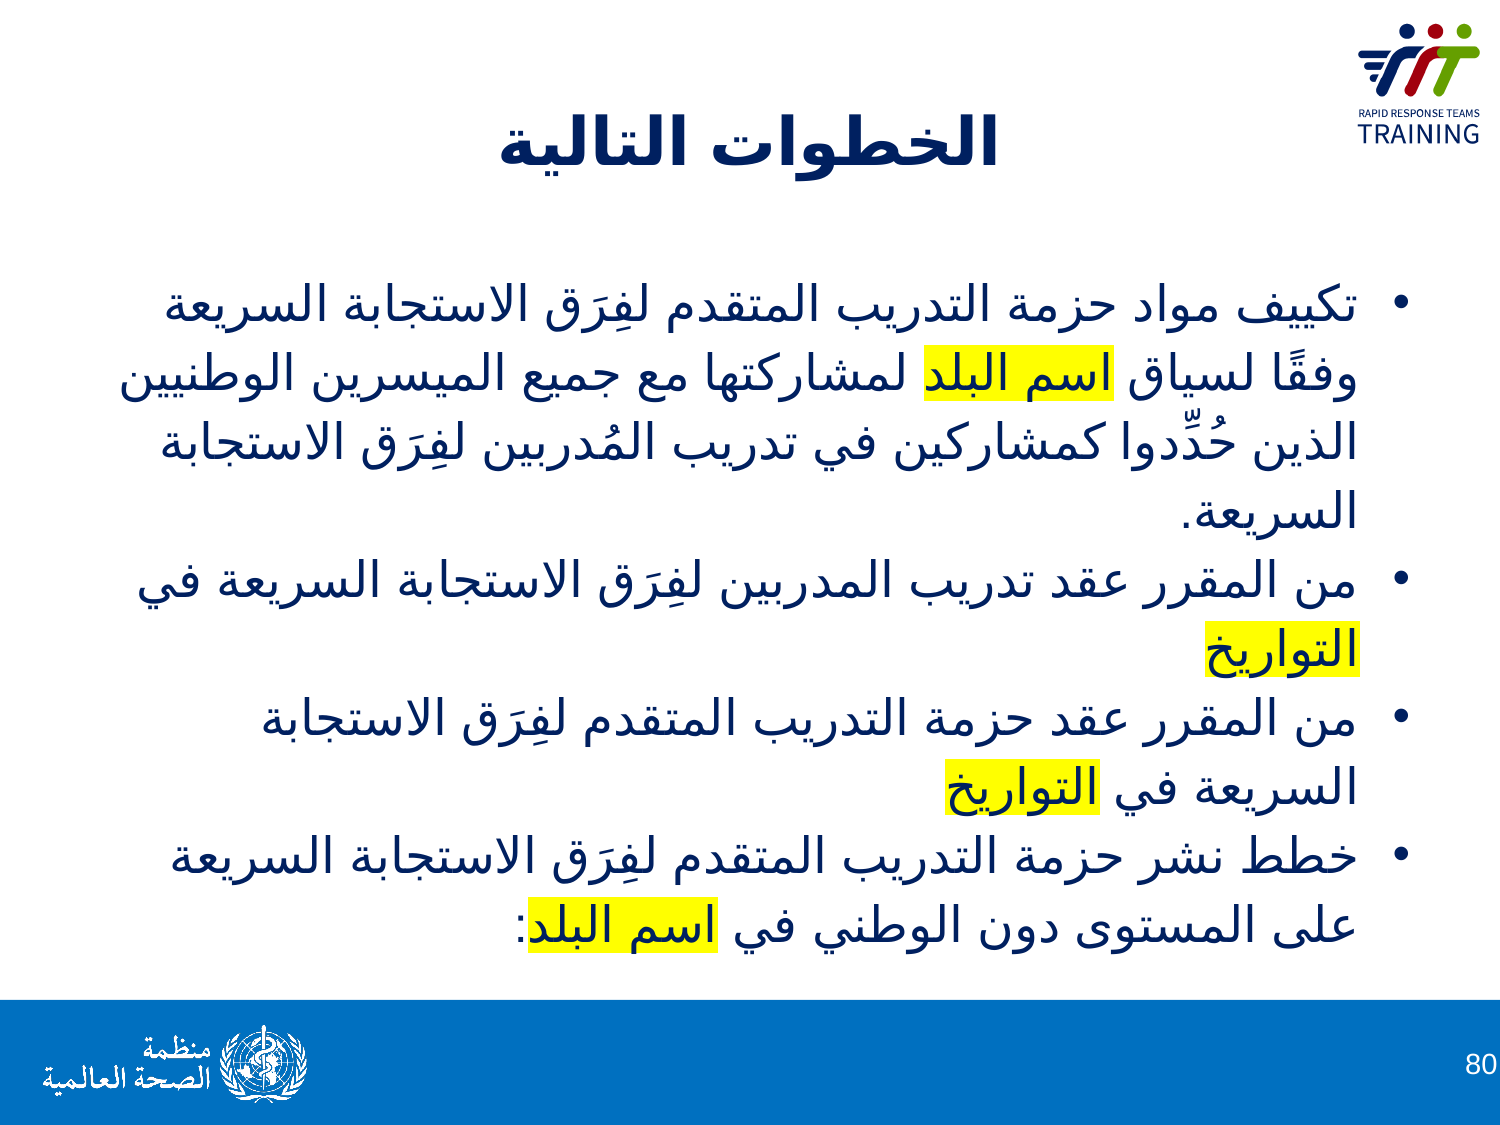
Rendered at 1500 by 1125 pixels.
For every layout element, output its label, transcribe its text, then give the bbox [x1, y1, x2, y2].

picture [43, 1025, 307, 1103]
list تكييف مواد حزمة التدريب المتقدم لفِرَق الاستجابة السريعة وفقًا لسياق اسم البلد لمشاركتها مع جميع الميسرين الوطنيين الذين حُدِّدوا كمشاركين في تدريب المُدربين لفِرَق الاستجابة السريعة. من المقرر عقد تدريب المدربين لفِرَق الاستجابة السريعة في التواريخ من المقرر عقد حزمة التدريب المتقدم لفِرَق الاستجابة السريعة في التواريخ خطط نشر حزمة التدريب المتقدم لفِرَق الاستجابة السريعة على المستوى دون الوطني في اسم البلد: [75, 255, 1425, 971]
title الخطوات التالية [75, 45, 1425, 233]
picture [1357, 23, 1480, 144]
